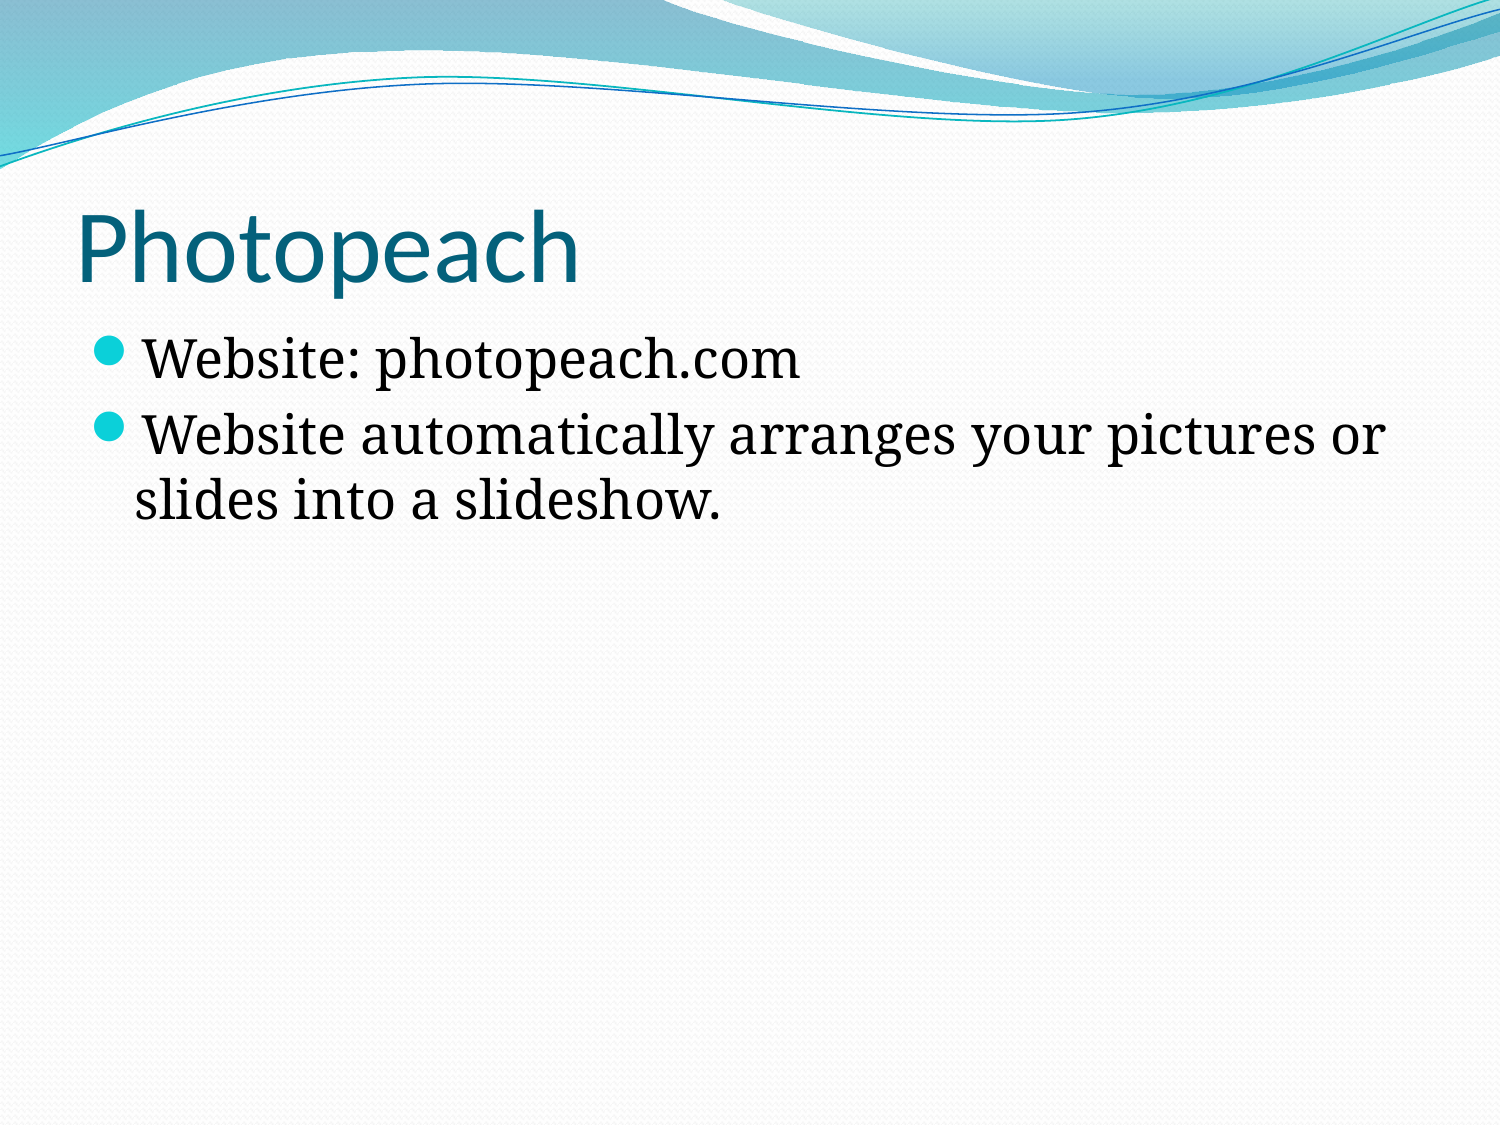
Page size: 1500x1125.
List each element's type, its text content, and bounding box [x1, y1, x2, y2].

list Website: photopeach.com Website automatically arranges your pictures or slides into a slideshow. [75, 317, 1425, 1038]
title Photopeach [75, 115, 1425, 303]
